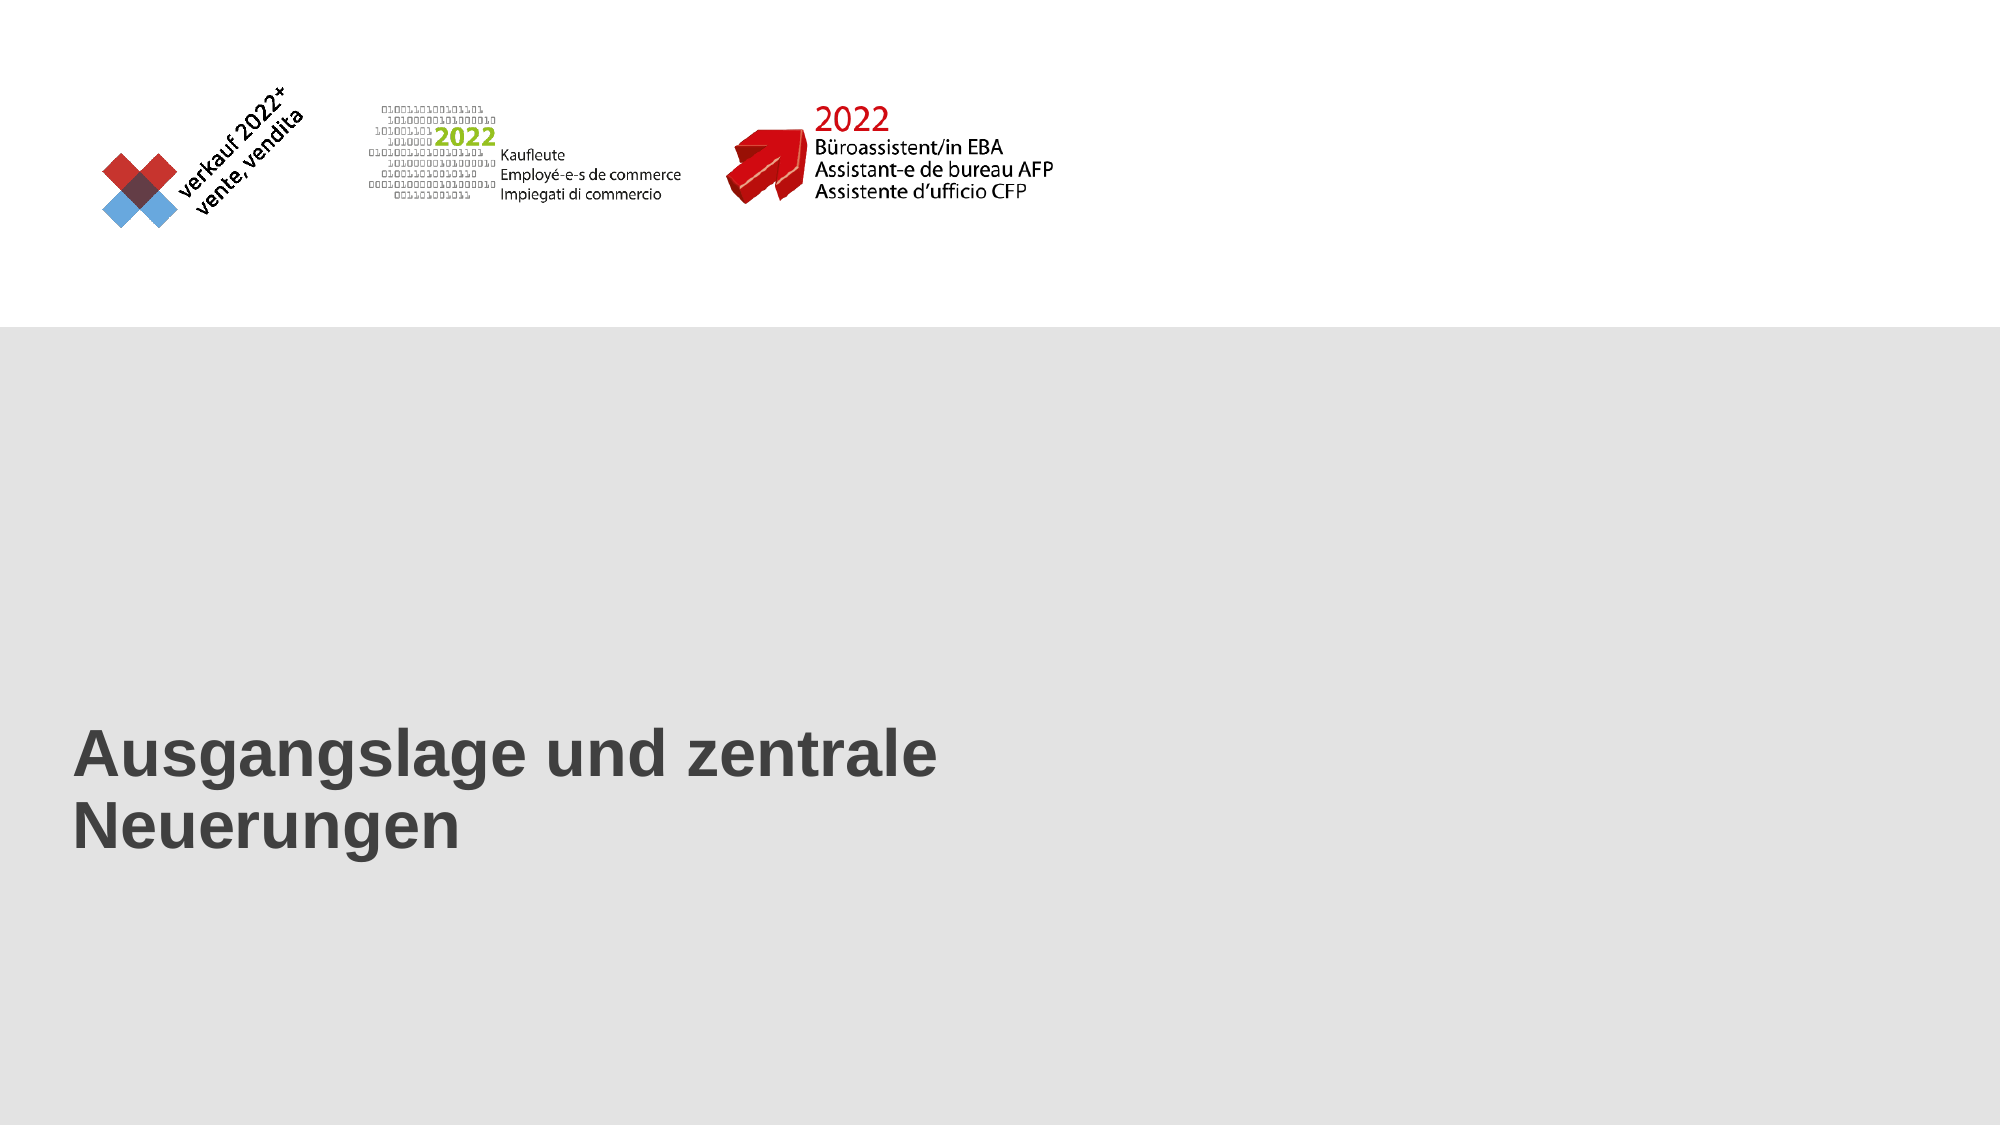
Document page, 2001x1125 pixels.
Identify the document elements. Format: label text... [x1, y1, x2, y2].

picture [102, 87, 303, 228]
title Ausgangslage und zentrale Neuerungen [72, 655, 1082, 864]
picture [369, 106, 681, 204]
picture [726, 106, 1053, 204]
